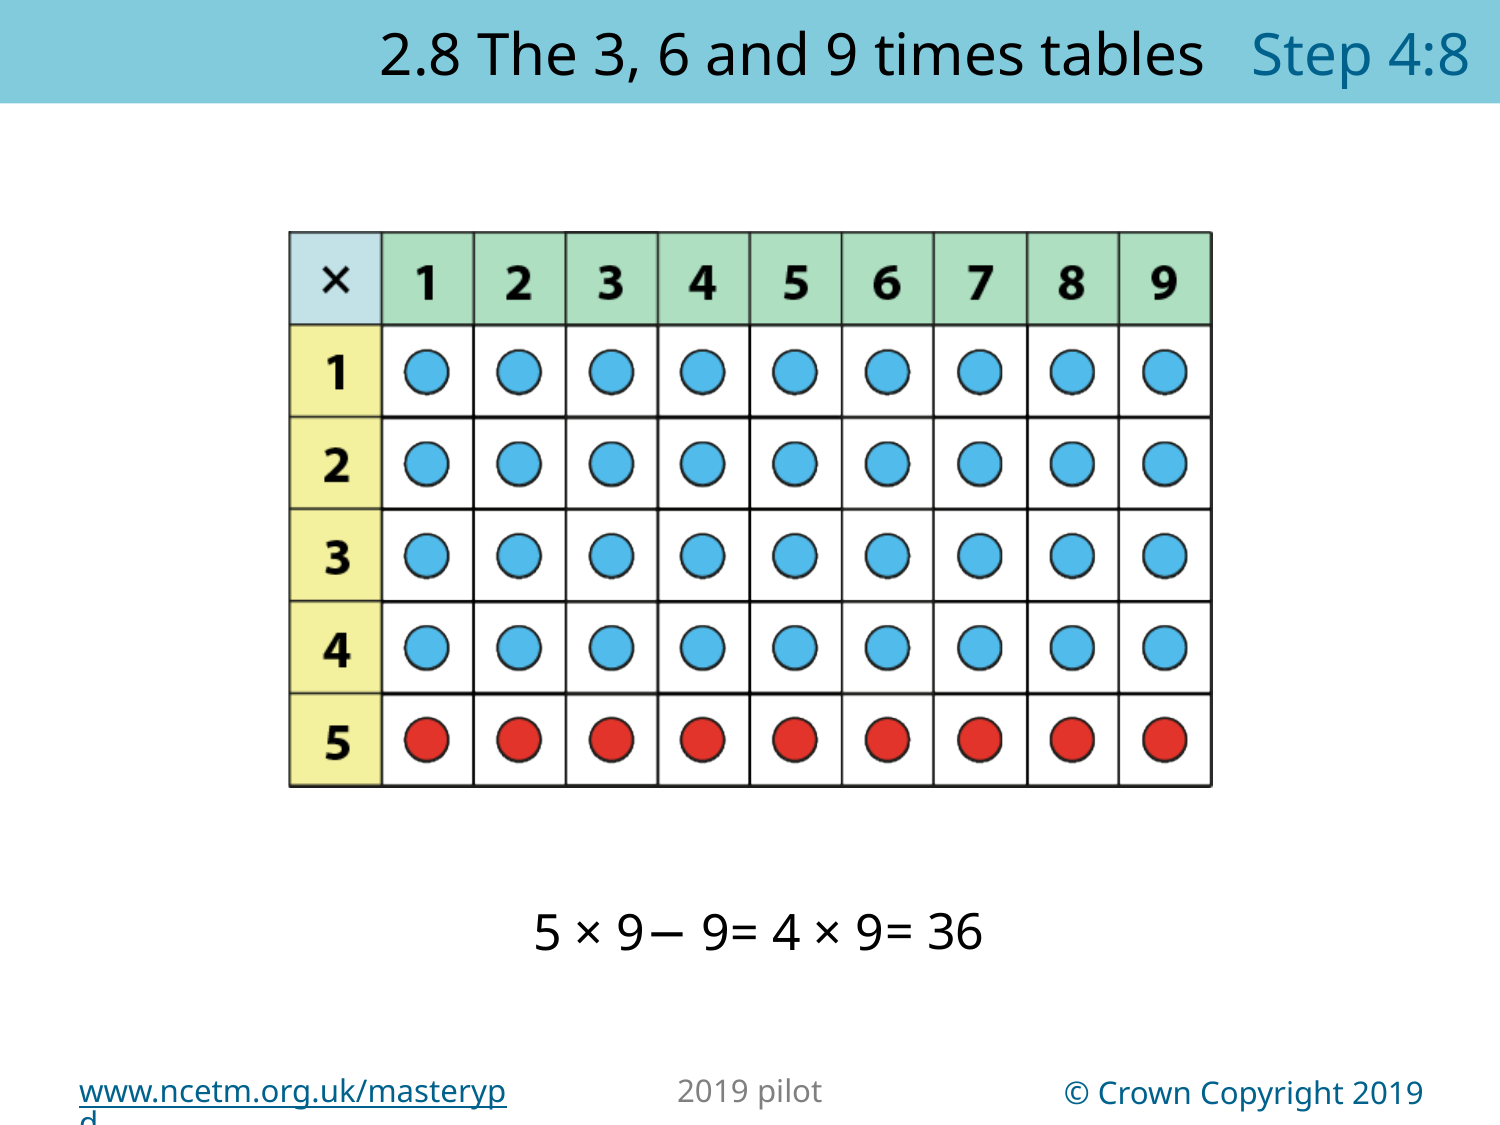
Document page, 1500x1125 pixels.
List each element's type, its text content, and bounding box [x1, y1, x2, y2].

text_box − 9 [631, 893, 758, 968]
list 2.8 The 3, 6 and 9 times tables Step 4:8 [0, 0, 1500, 104]
text_box = 36 [870, 891, 1013, 967]
text_box 5 × 9 [518, 893, 660, 969]
picture [287, 231, 1213, 788]
text_box = 4 × 9 [709, 893, 905, 1029]
